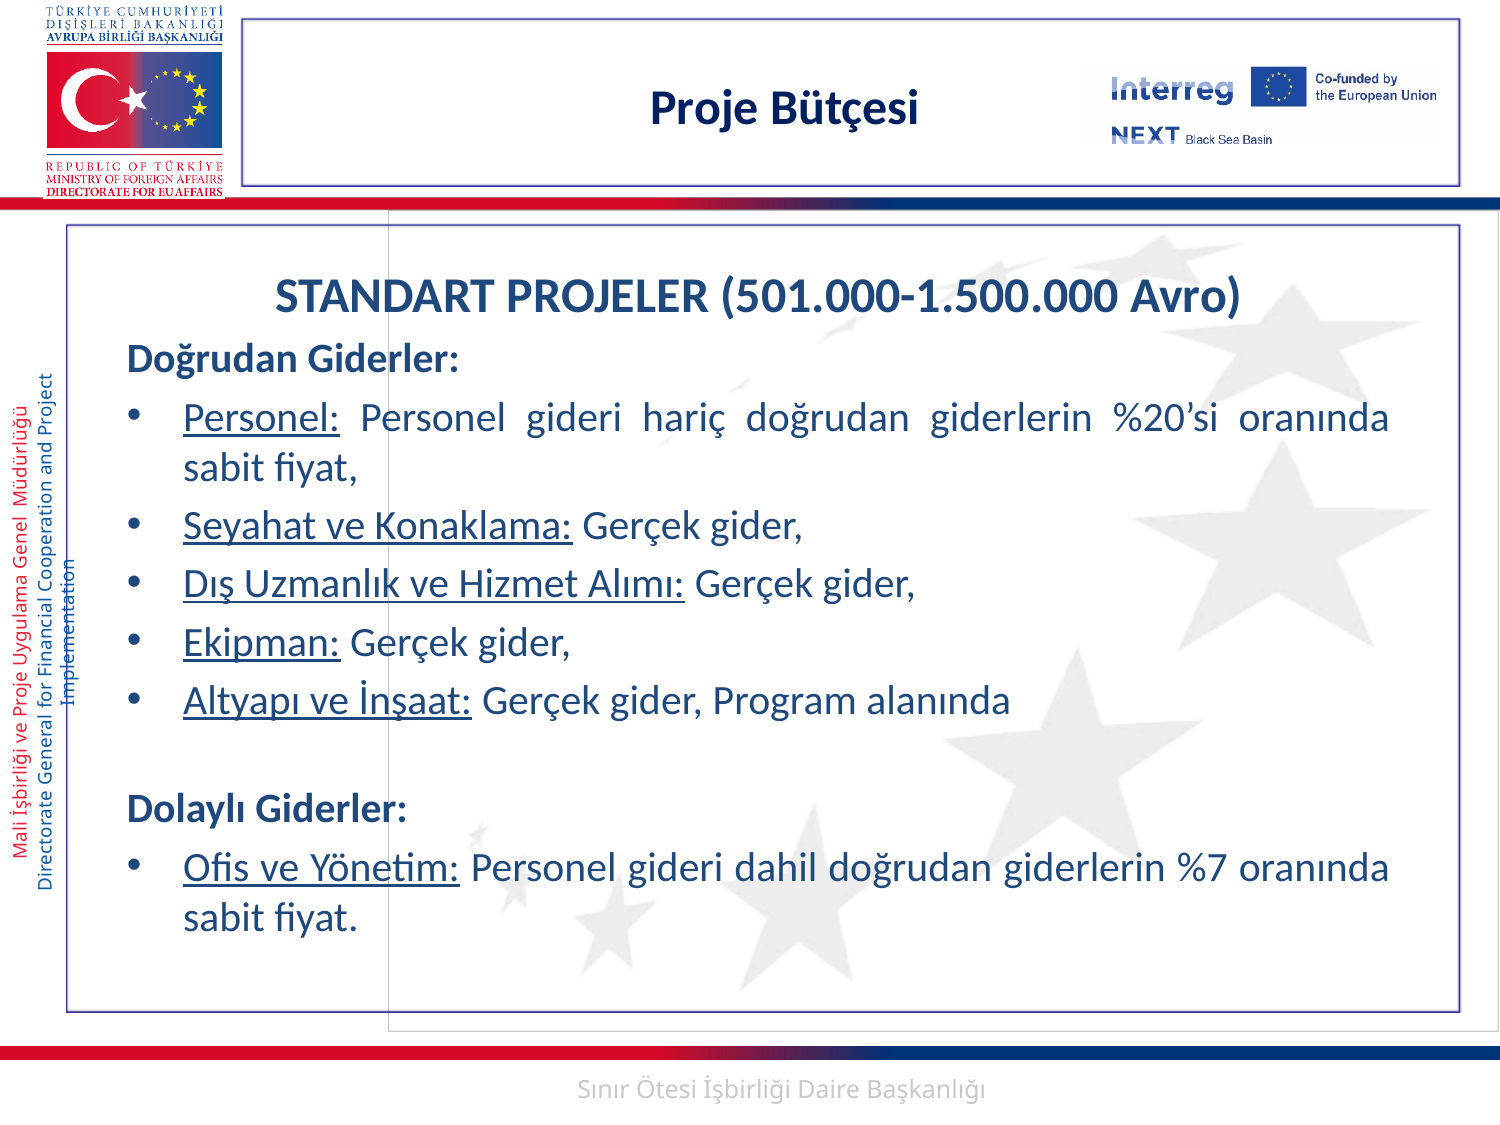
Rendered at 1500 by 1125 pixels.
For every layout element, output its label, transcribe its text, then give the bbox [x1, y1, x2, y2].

footer Sınır Ötesi İşbirliği Daire Başkanlığı [537, 1070, 1034, 1108]
picture [0, 2, 1500, 1033]
subtitle STANDART PROJELER (501.000-1.500.000 Avro) Doğrudan Giderler: Personel: Personel gideri hariç doğrudan giderlerin %20’si oranında sabit fiyat, Seyahat ve Konaklama: Gerçek gider, Dış Uzmanlık ve Hizmet Alımı: Gerçek gider, Ekipman: Gerçek gider, Altyapı ve İnşaat: Gerçek gider, Program alanında Dolaylı Giderler: Ofis ve Yönetim: Personel gideri dahil doğrudan giderlerin %7 oranında sabit fiyat. [112, 255, 1406, 976]
picture [66, 573, 73, 579]
picture [0, 1046, 1500, 1060]
picture [66, 672, 73, 678]
text_box Proje Bütçesi [177, 67, 1079, 142]
picture [240, 17, 1462, 187]
